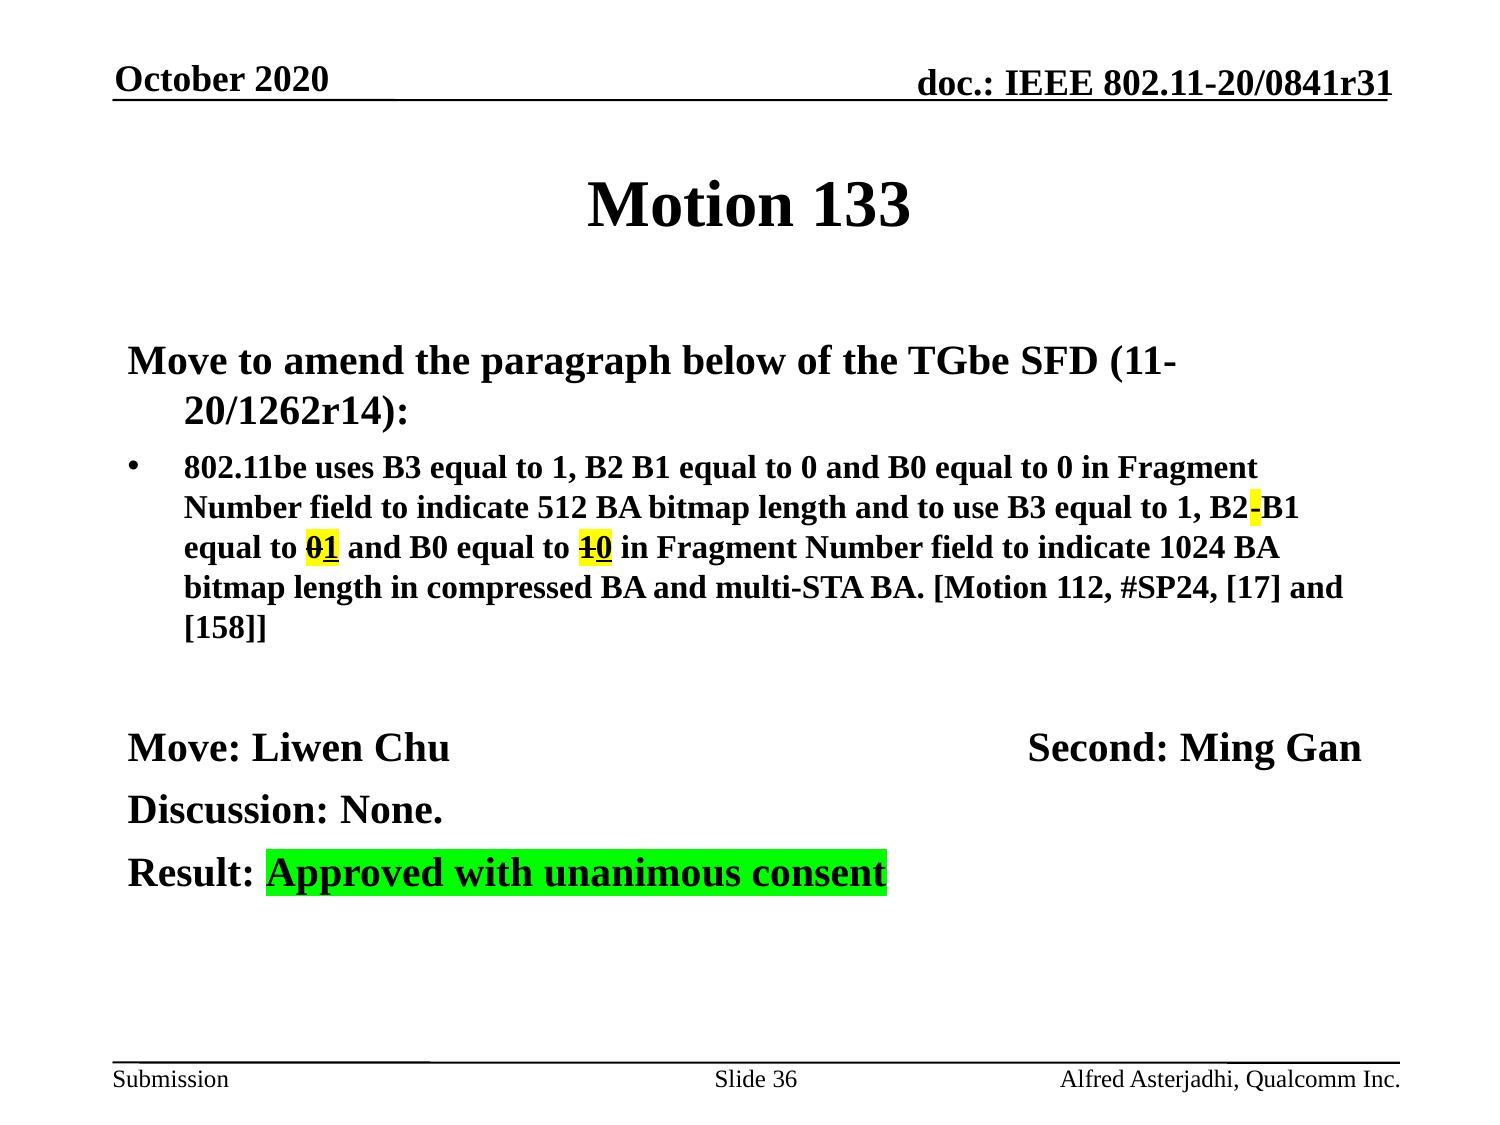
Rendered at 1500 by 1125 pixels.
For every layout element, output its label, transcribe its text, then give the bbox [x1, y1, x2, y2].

title Motion 133 [112, 112, 1388, 288]
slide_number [114, 54, 423, 100]
slide_number Slide 36 [712, 1061, 800, 1123]
footer Alfred Asterjadhi, Qualcomm Inc. [878, 1061, 1402, 1093]
list Move to amend the paragraph below of the TGbe SFD (11-20/1262r14): 802.11be uses B3 equal to 1, B2 B1 equal to 0 and B0 equal to 0 in Fragment Number field to indicate 512 BA bitmap length and to use B3 equal to 1, B2-B1 equal to 01 and B0 equal to 10 in Fragment Number field to indicate 1024 BA bitmap length in compressed BA and multi-STA BA. [Motion 112, #SP24, [17] and [158]] Move: Liwen Chu Second: Ming Gan Discussion: None. Result: Approved with unanimous consent [112, 324, 1388, 1000]
